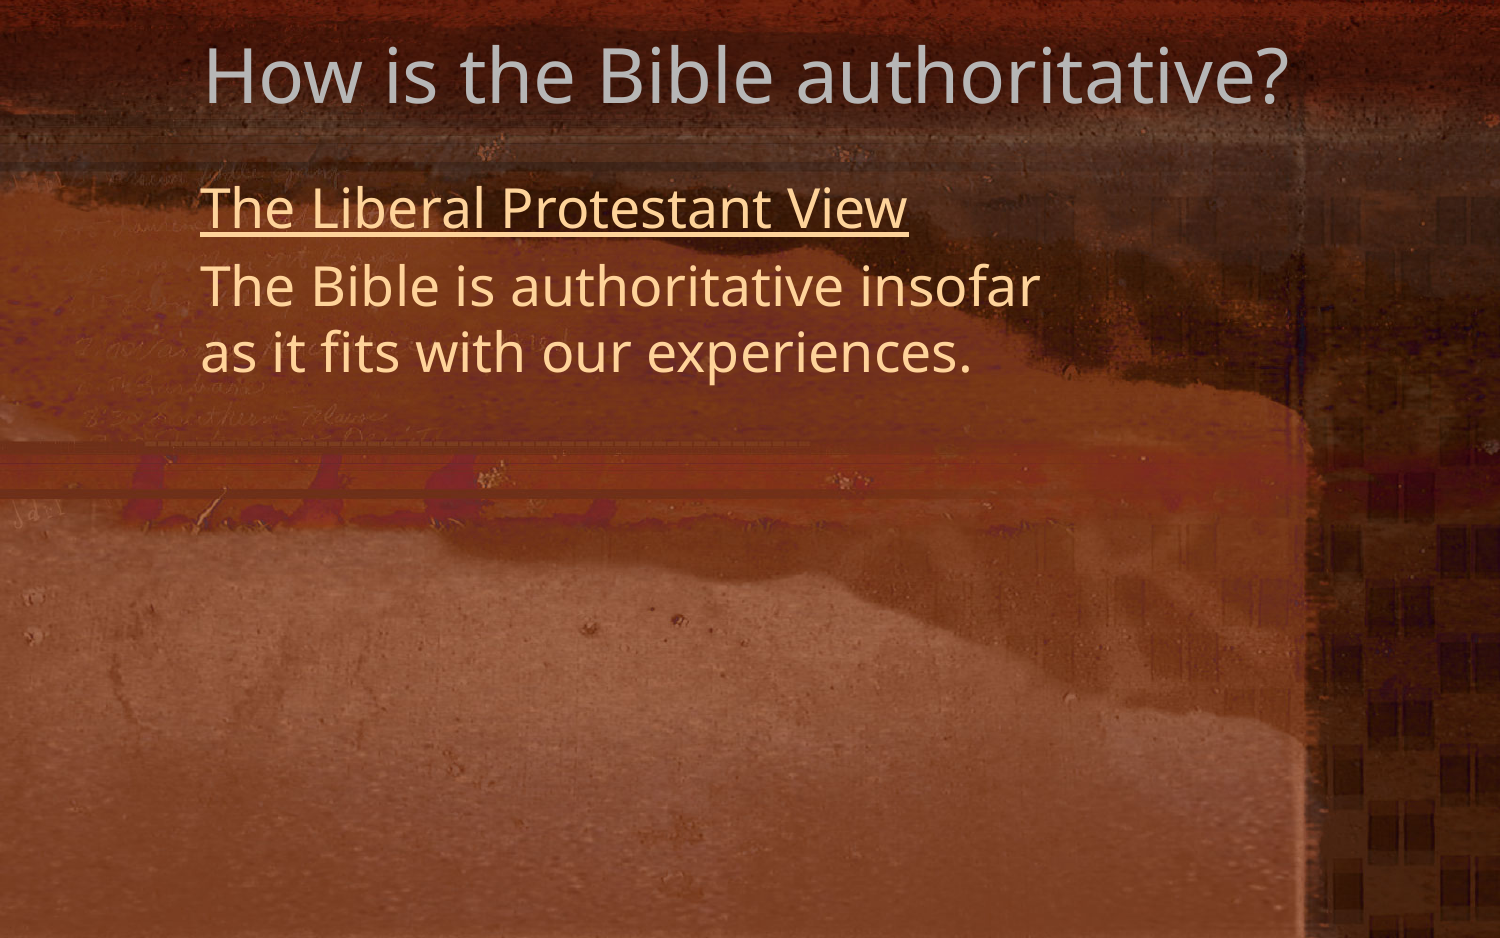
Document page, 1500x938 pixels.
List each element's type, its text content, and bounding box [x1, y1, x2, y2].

picture [0, 0, 1500, 938]
title How is the Bible authoritative? [187, 10, 1313, 136]
text_box The Liberal Protestant View The Bible is authoritative insofar as it fits with our experiences. [187, 166, 1313, 425]
